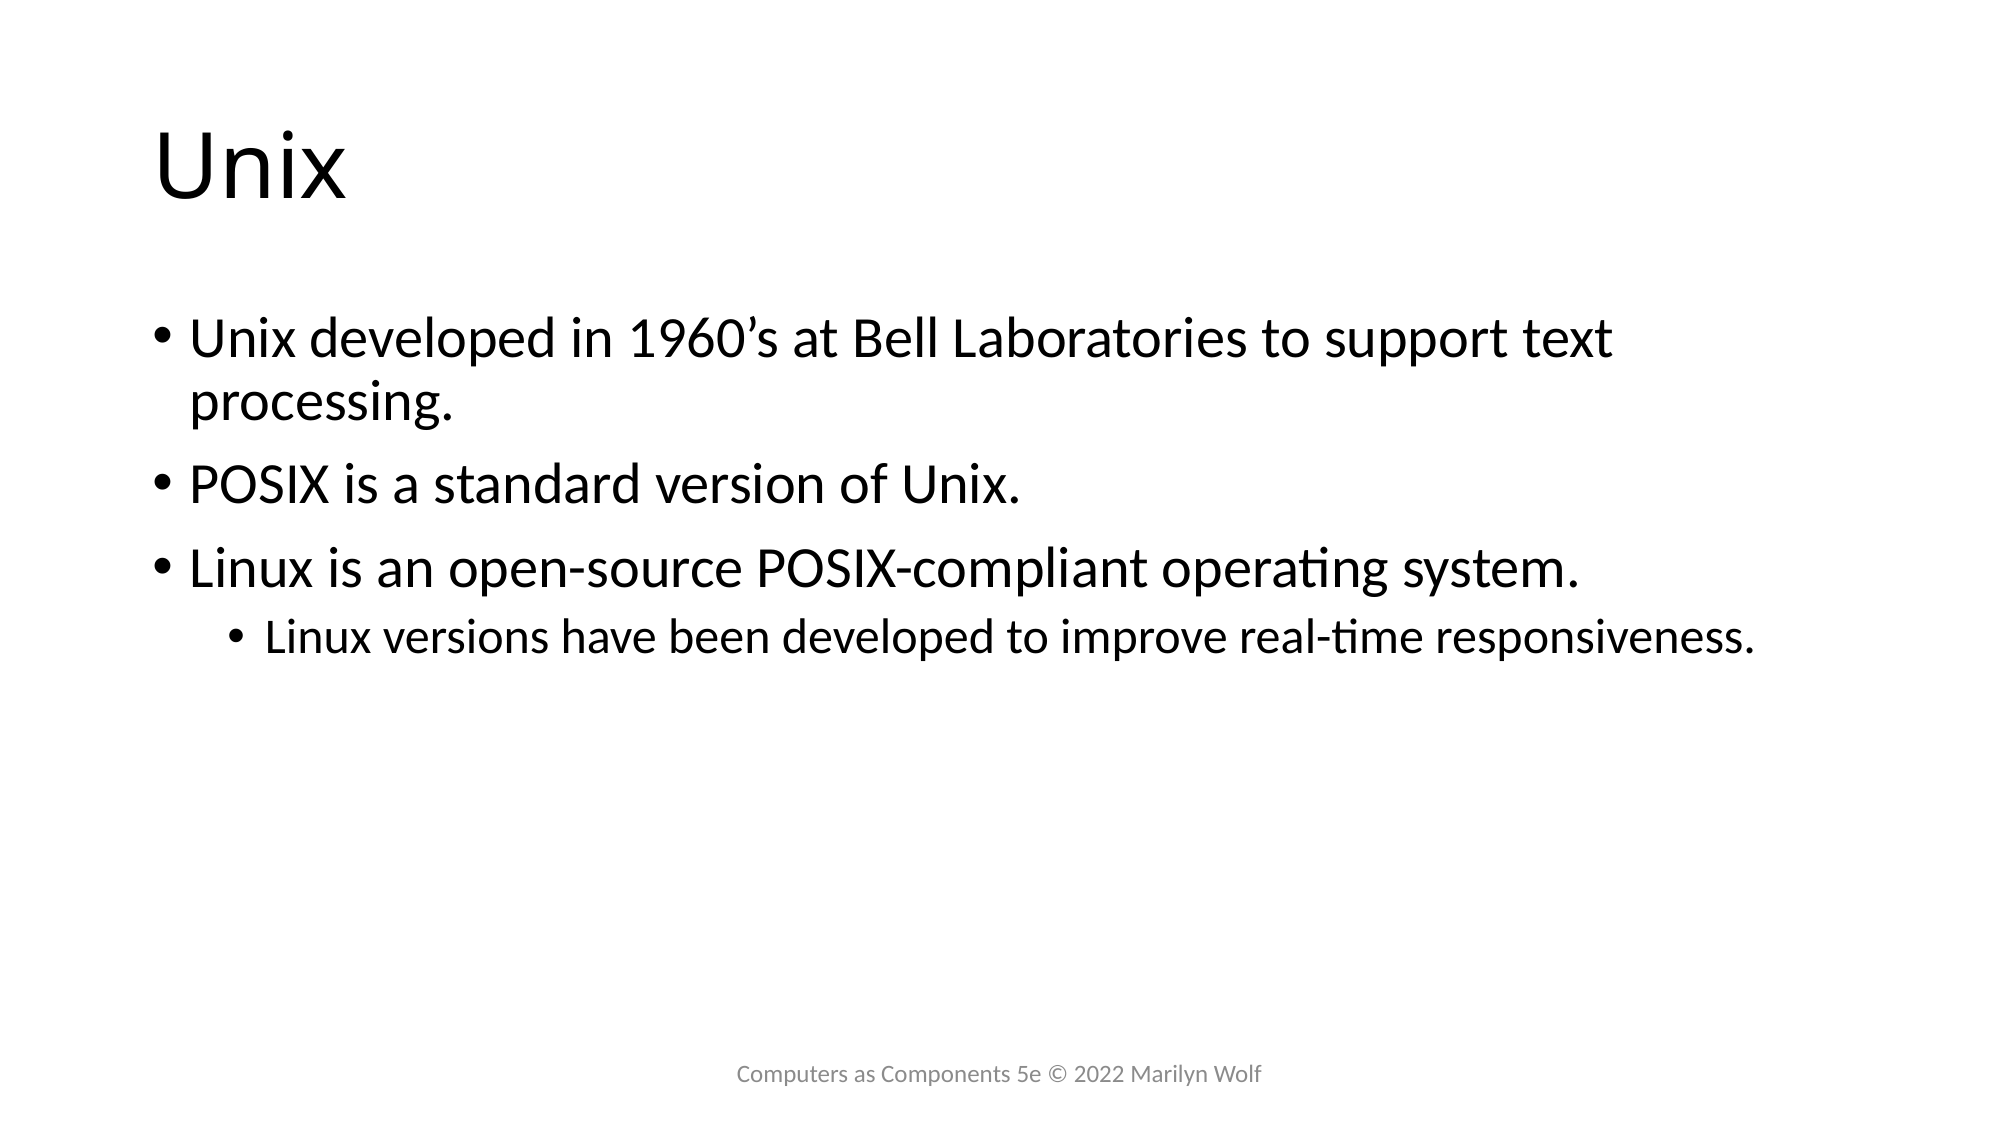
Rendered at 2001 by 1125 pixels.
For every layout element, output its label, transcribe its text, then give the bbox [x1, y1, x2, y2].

footer Computers as Components 5e © 2022 Marilyn Wolf [662, 1042, 1338, 1103]
list Unix developed in 1960’s at Bell Laboratories to support text processing. POSIX is a standard version of Unix. Linux is an open-source POSIX-compliant operating system. Linux versions have been developed to improve real-time responsiveness. [137, 299, 1863, 1014]
title Unix [137, 59, 1863, 278]
